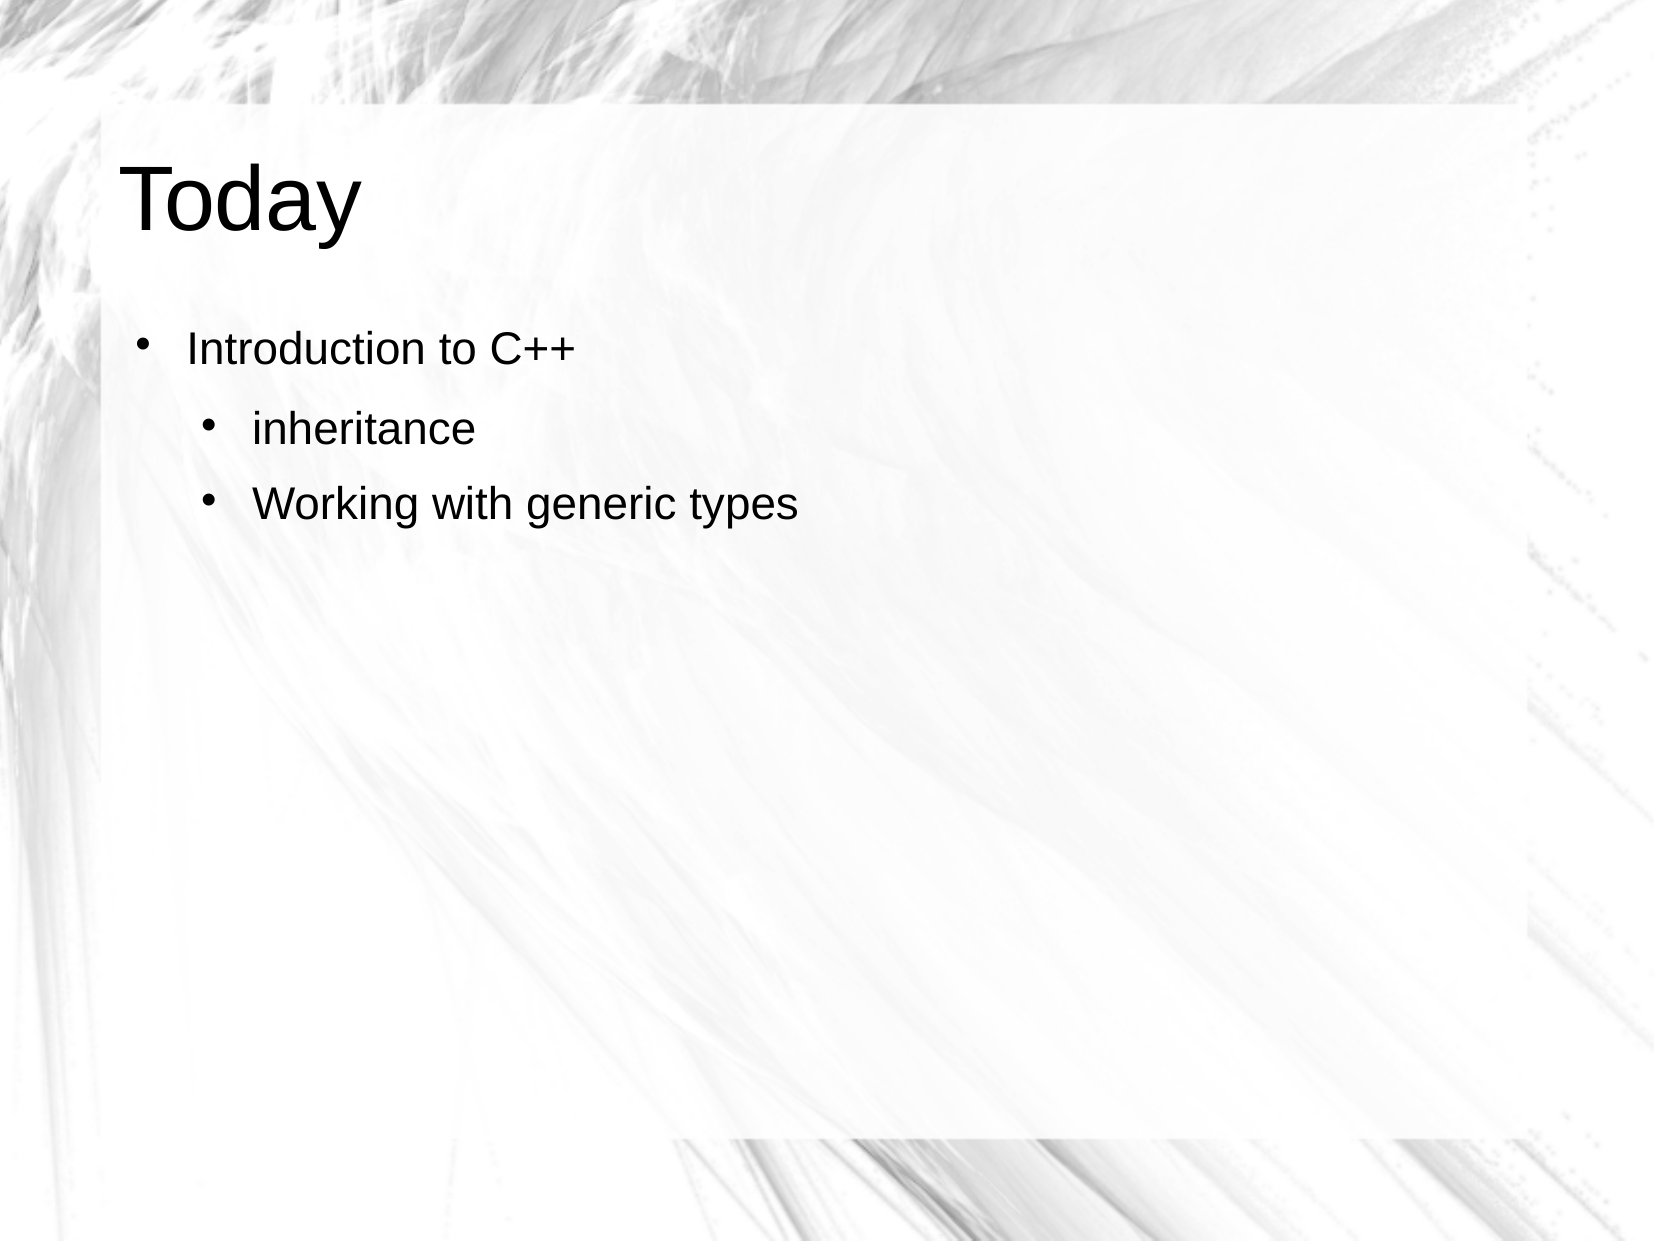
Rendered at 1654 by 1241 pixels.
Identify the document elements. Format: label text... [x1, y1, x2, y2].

title Today [118, 93, 1506, 299]
list Introduction to C++ inheritance Working with generic types [118, 319, 1571, 1109]
picture [0, 0, 1654, 1241]
